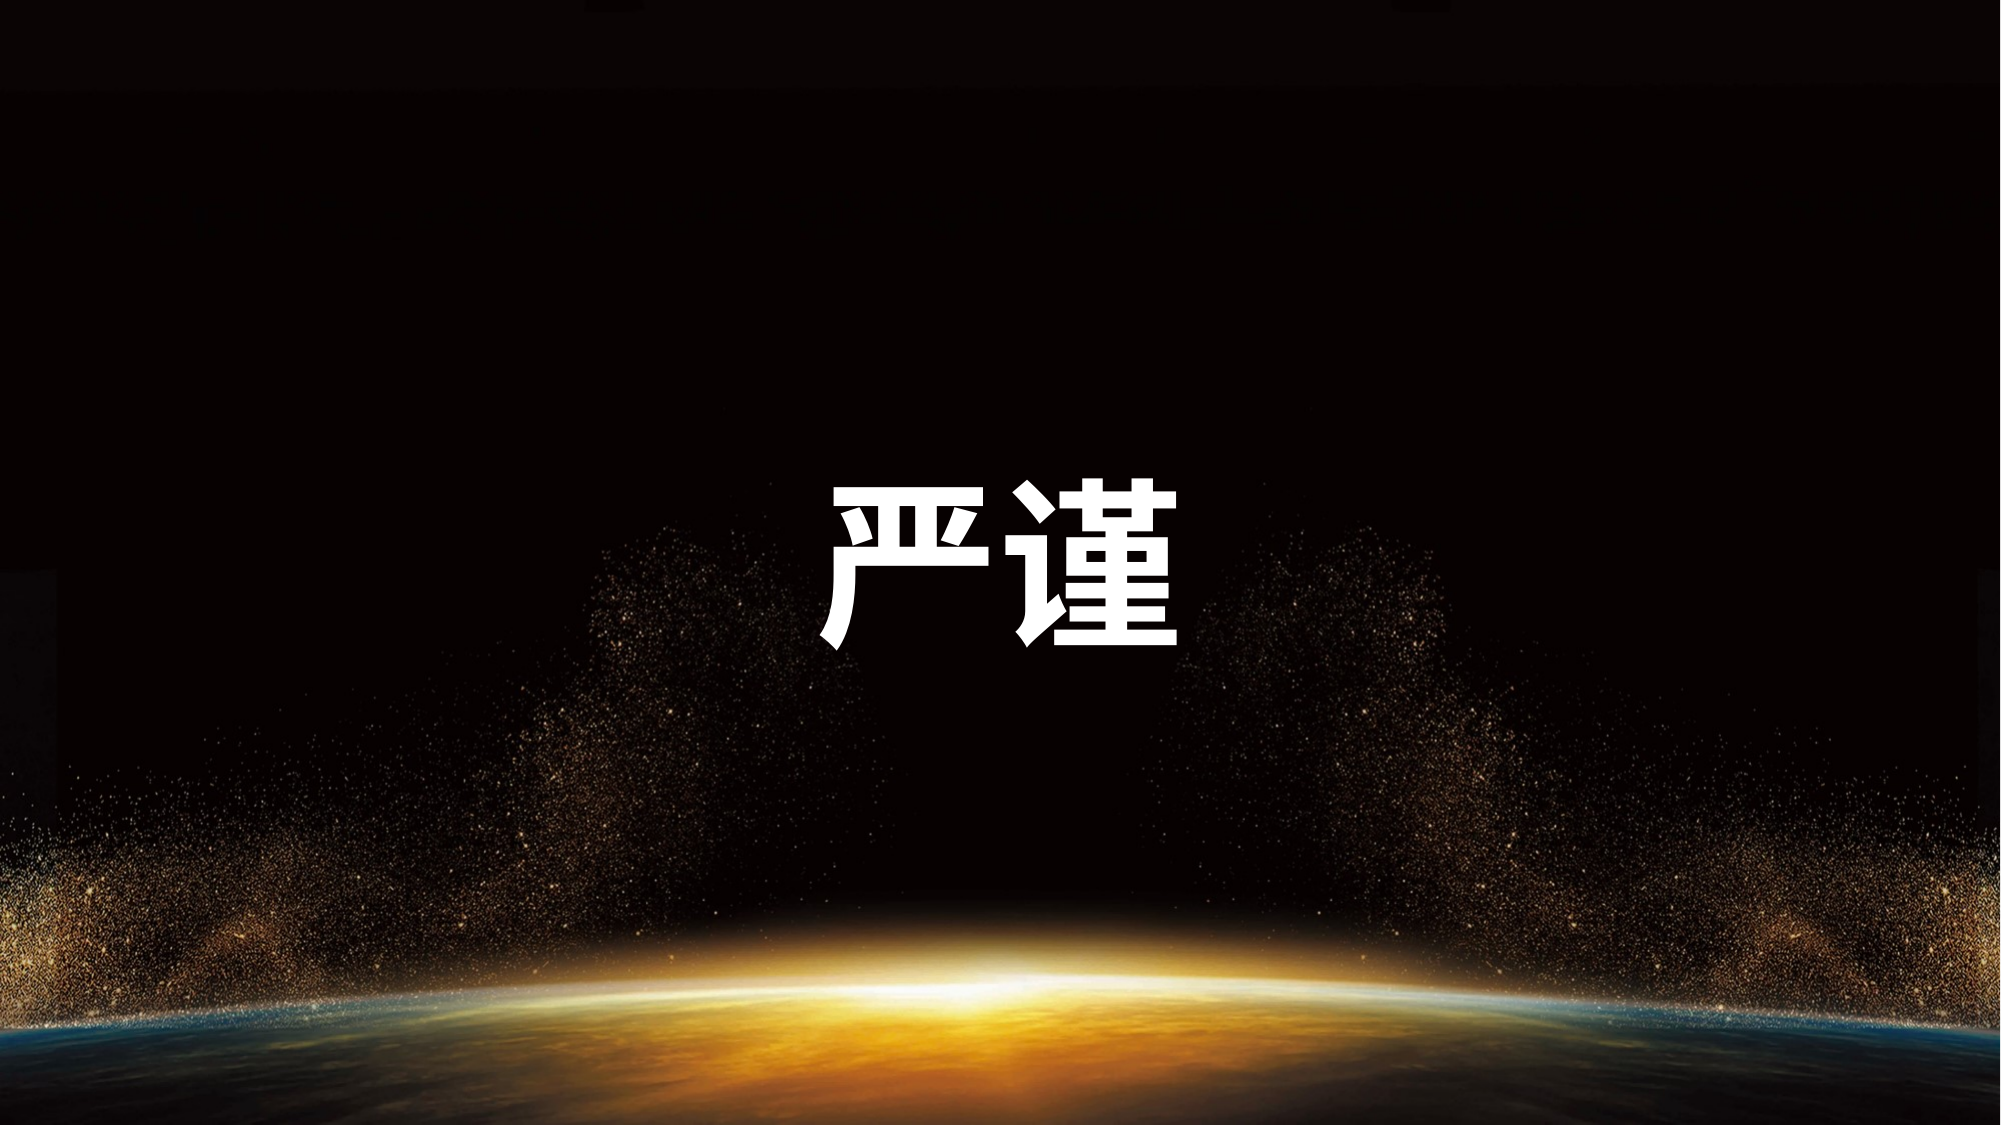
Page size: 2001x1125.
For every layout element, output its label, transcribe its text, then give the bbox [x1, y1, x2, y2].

text_box 严谨 [801, 443, 1198, 679]
picture [0, 0, 2001, 1125]
